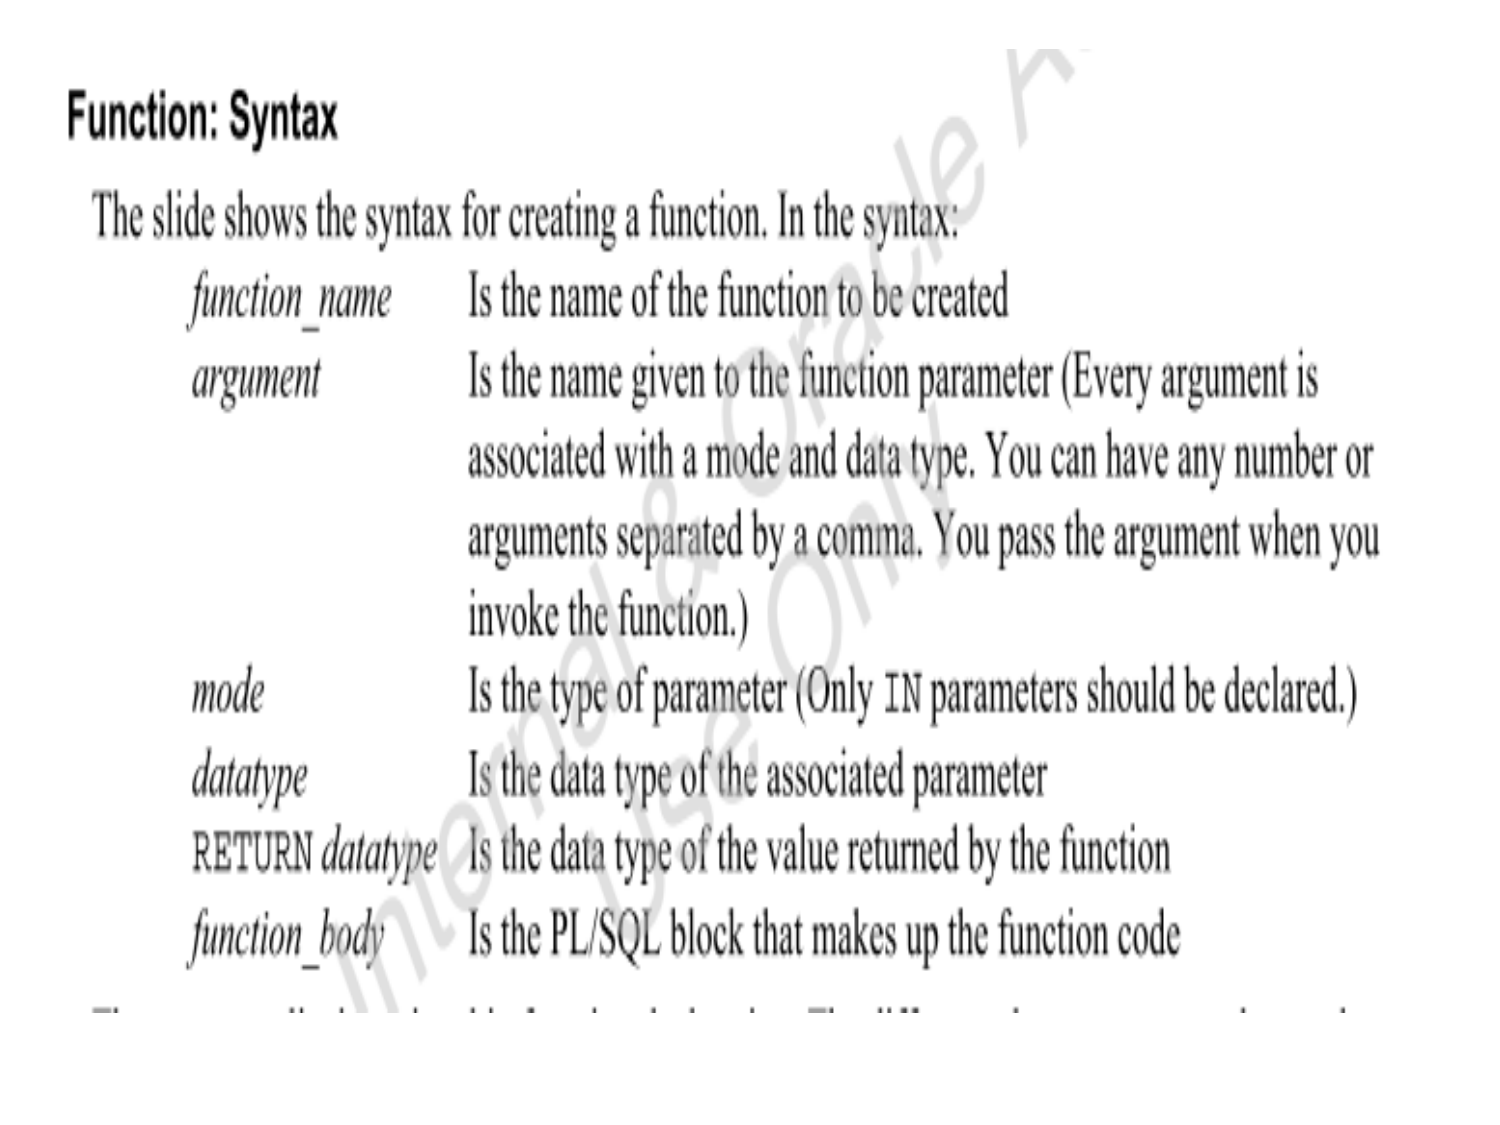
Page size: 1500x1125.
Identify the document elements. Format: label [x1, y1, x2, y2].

picture [49, 49, 1438, 1013]
